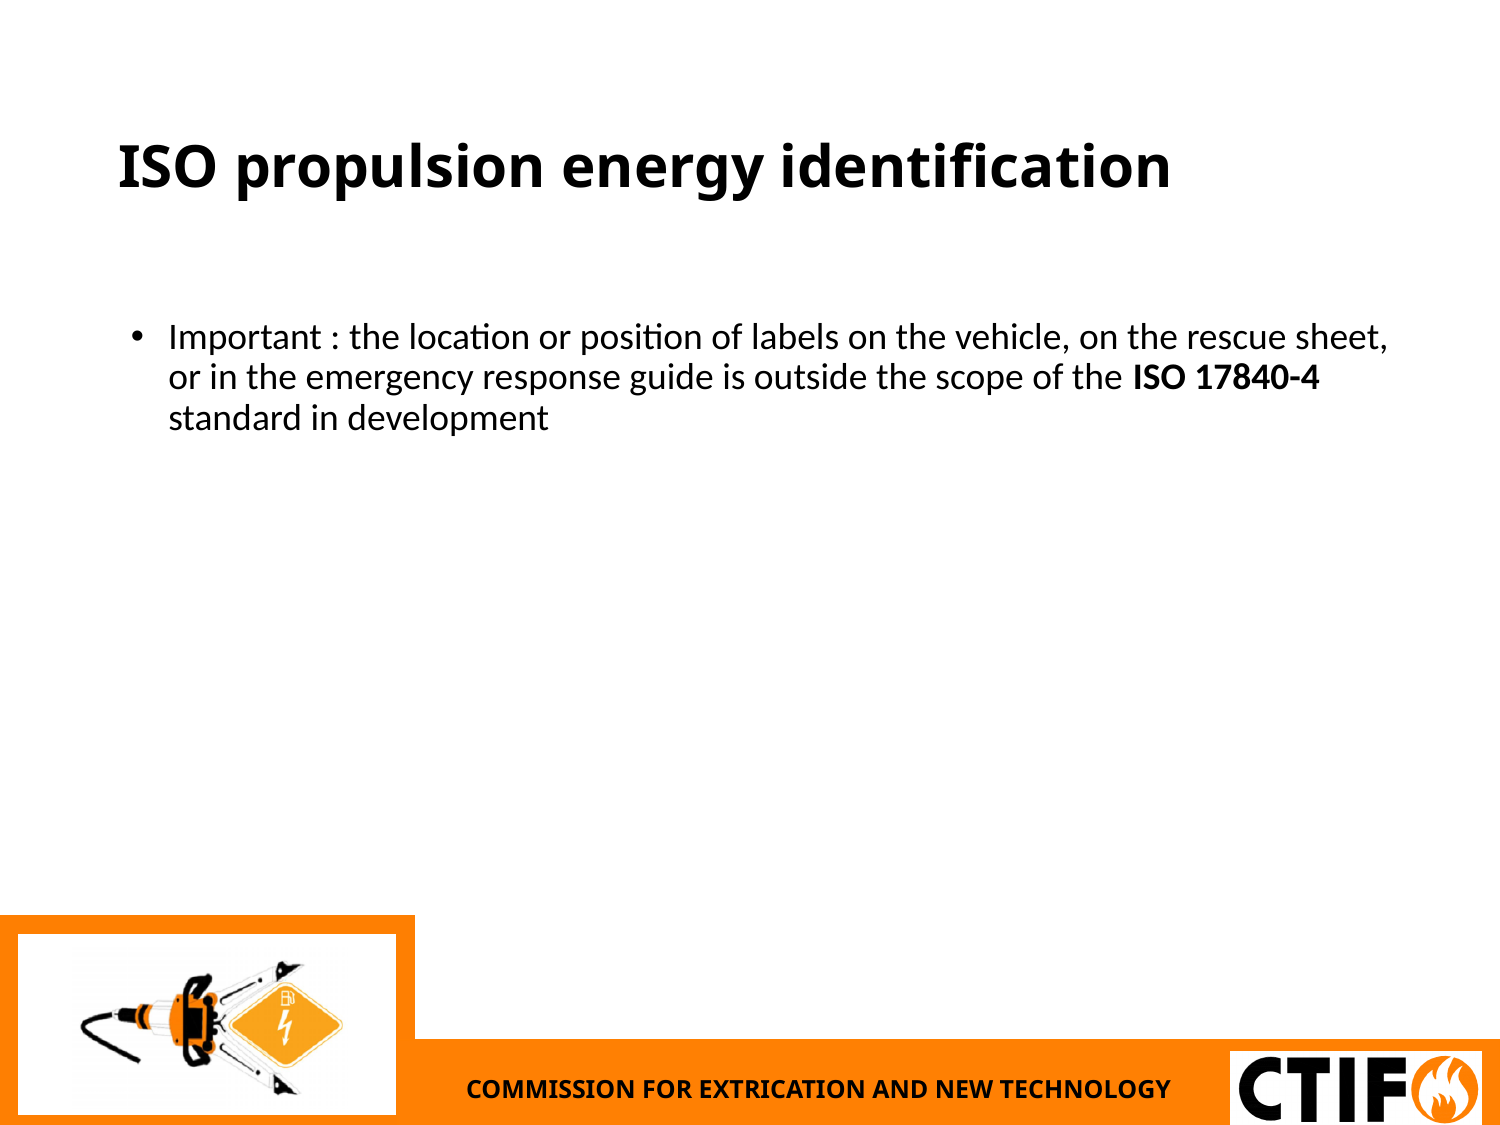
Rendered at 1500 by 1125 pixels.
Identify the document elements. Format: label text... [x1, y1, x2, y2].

list Important : the location or position of labels on the vehicle, on the rescue sheet, or in the emergency response guide is outside the scope of the ISO 17840-4 standard in development [115, 309, 1410, 1024]
picture [67, 940, 348, 1109]
picture [1230, 1051, 1482, 1125]
title ISO propulsion energy identification [103, 59, 1397, 278]
